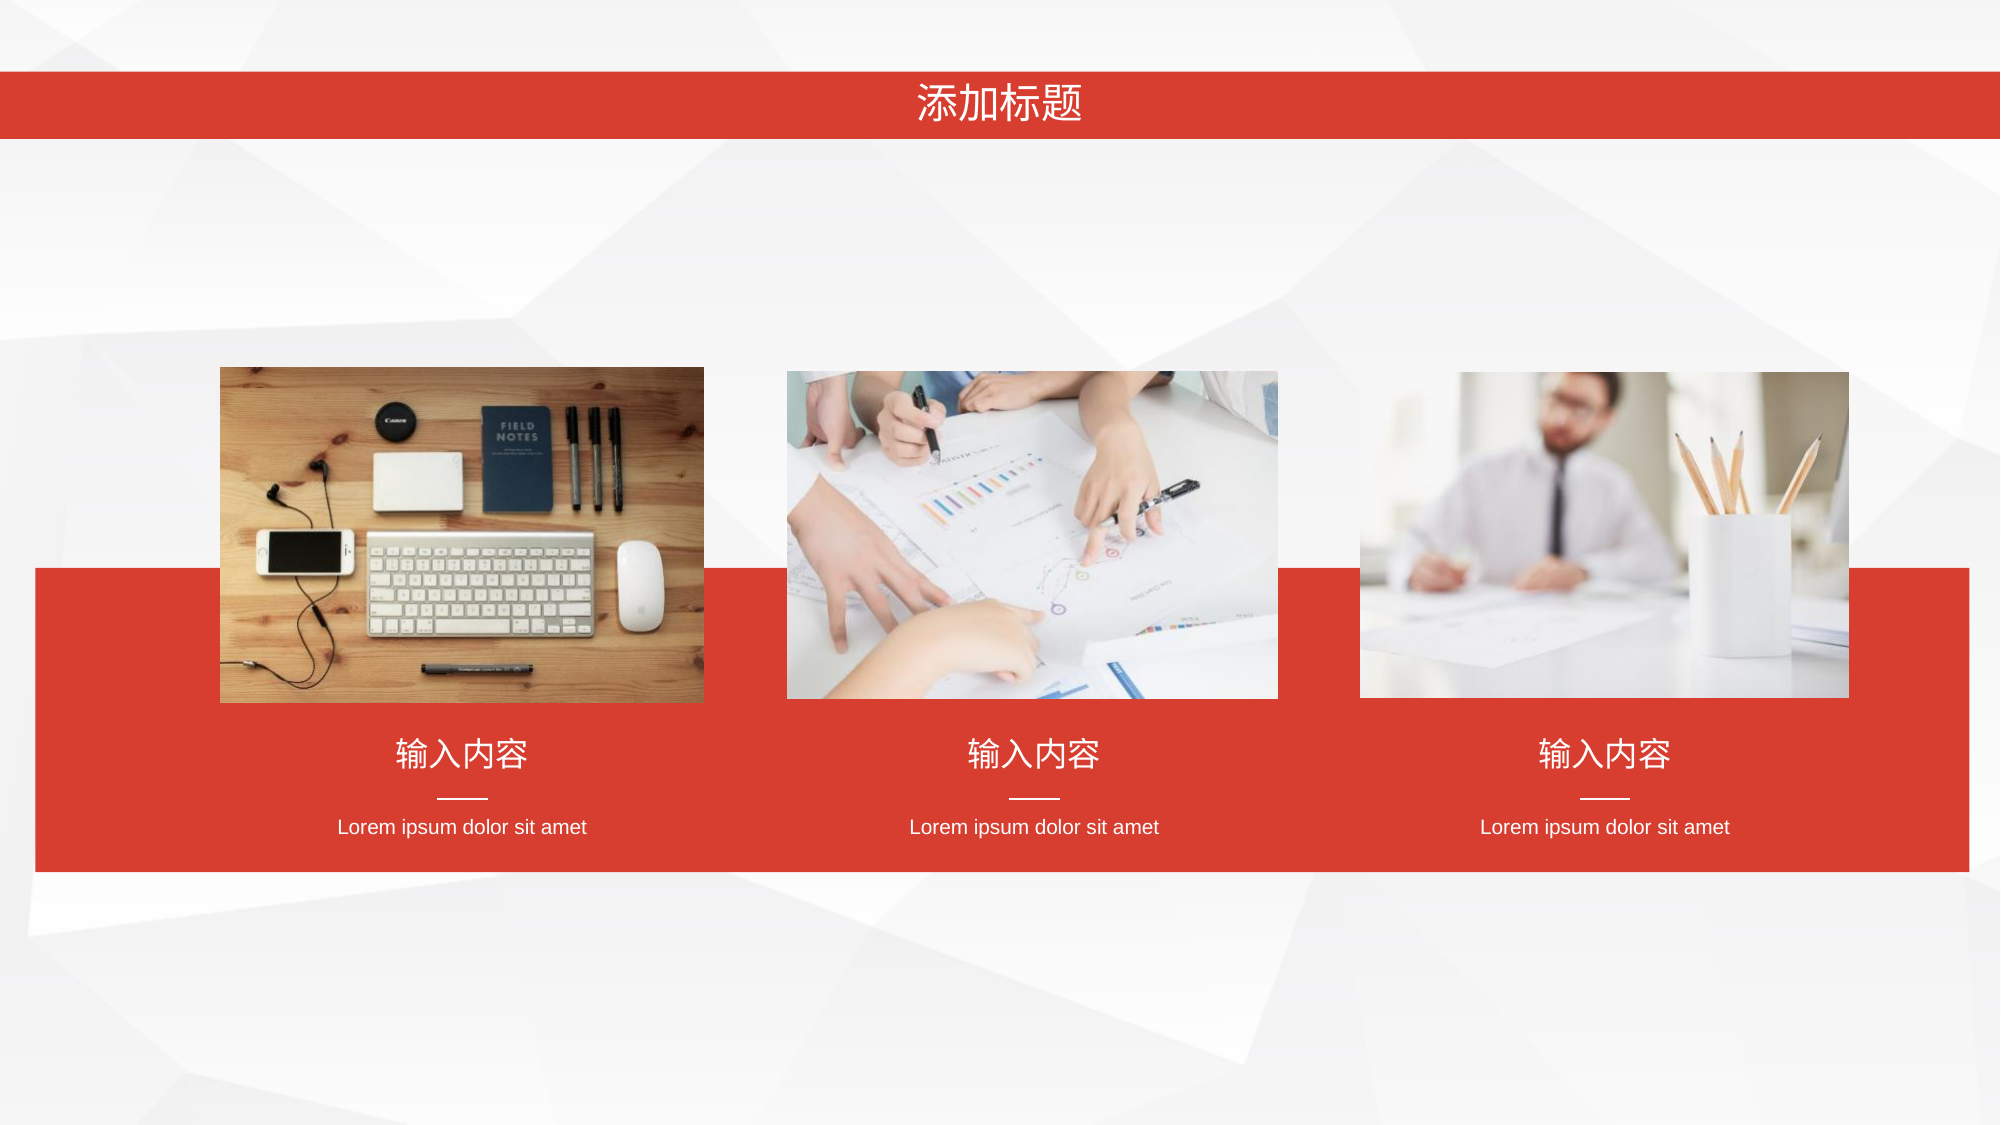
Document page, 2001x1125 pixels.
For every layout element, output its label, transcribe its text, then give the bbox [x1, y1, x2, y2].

text_box 输入内容 [300, 725, 624, 804]
text_box 添加标题 [880, 63, 1120, 148]
text_box [35, 567, 1970, 873]
text_box Lorem ipsum dolor sit amet [786, 805, 1282, 846]
text_box Lorem ipsum dolor sit amet [214, 805, 710, 846]
text_box Lorem ipsum dolor sit amet [1357, 805, 1853, 846]
text_box 输入内容 [872, 725, 1196, 804]
text_box [0, 70, 880, 140]
text_box [1120, 70, 2000, 140]
text_box 输入内容 [1443, 725, 1767, 804]
picture [0, 0, 2001, 1125]
